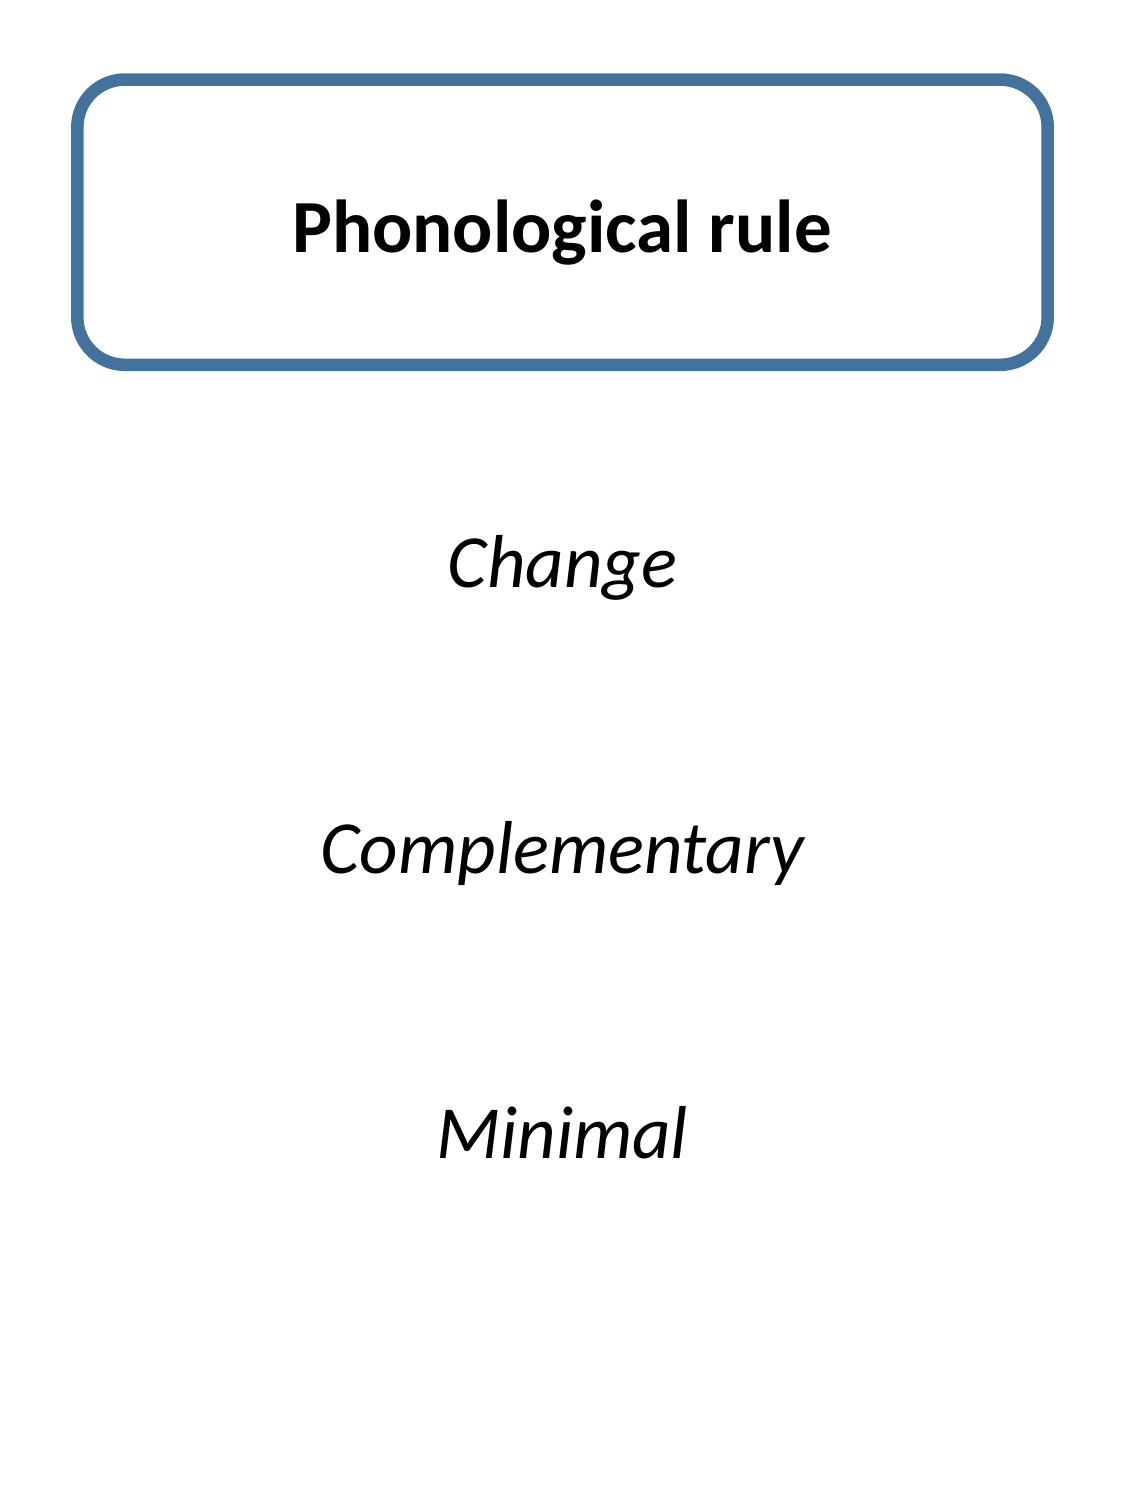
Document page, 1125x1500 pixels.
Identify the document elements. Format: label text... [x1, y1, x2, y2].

list Change Complementary Minimal [77, 399, 1048, 1352]
text_box Phonological rule [76, 78, 1049, 366]
